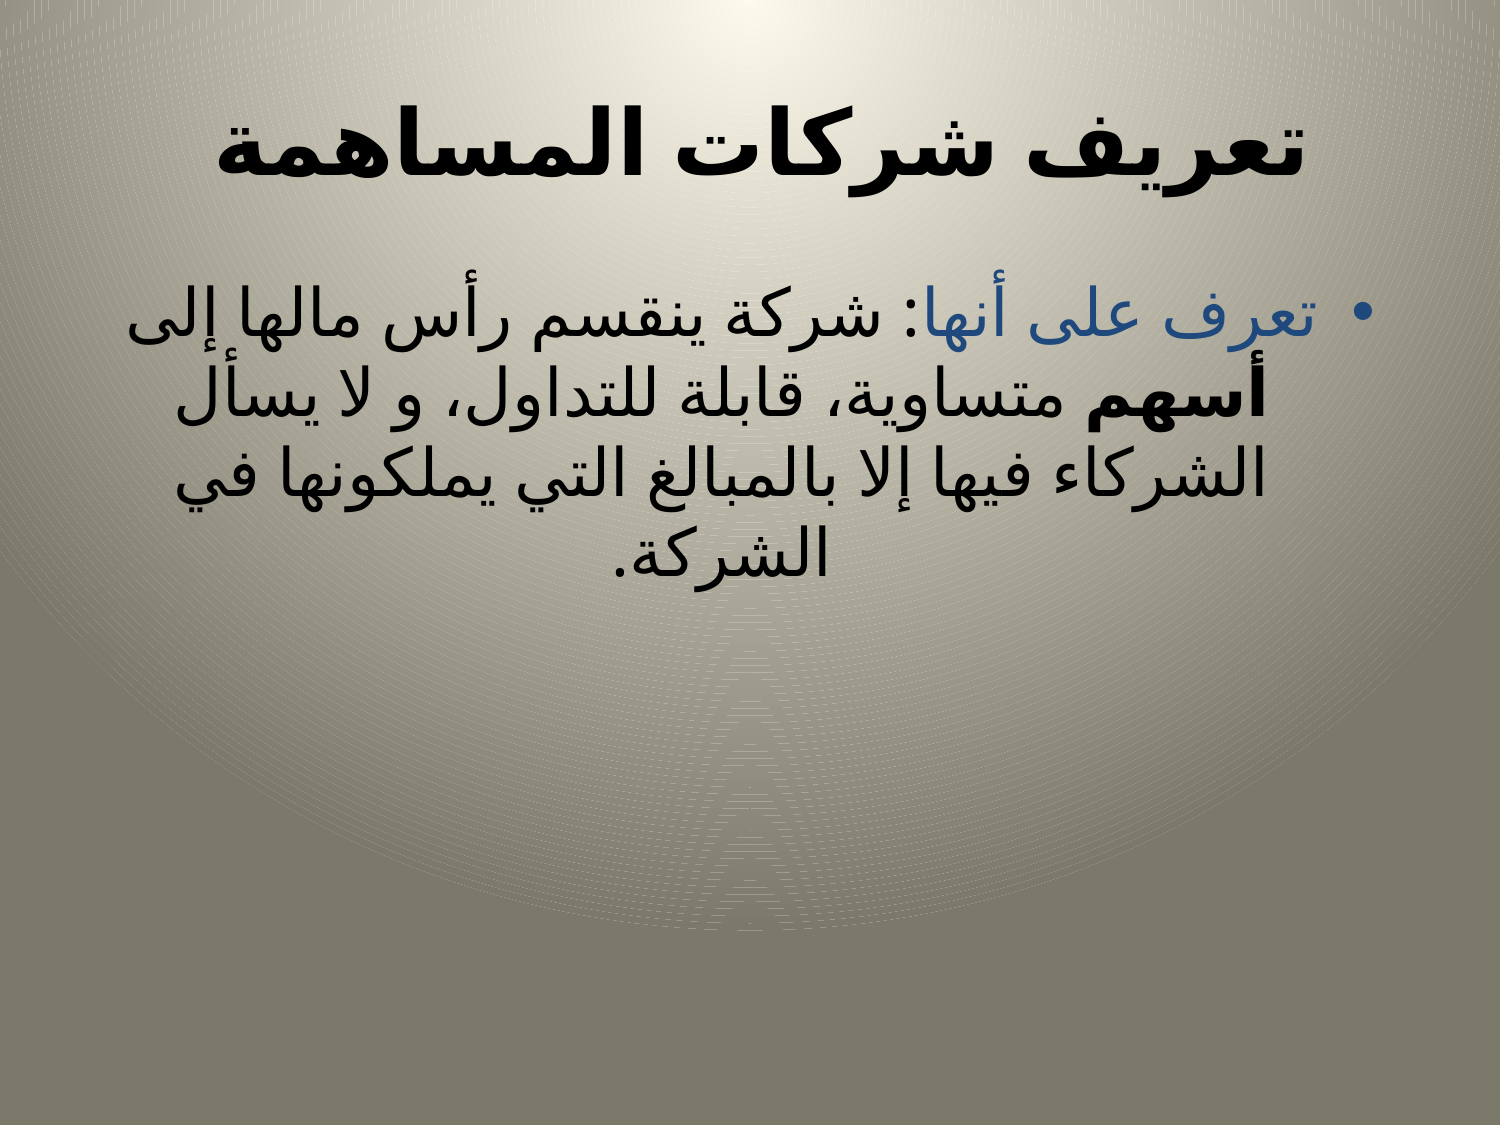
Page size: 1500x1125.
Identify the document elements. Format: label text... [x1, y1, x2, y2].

list تعرف على أنها: شركة ينقسم رأس مالها إلى أسهم متساوية، قابلة للتداول، و لا يسأل الشركاء فيها إلا بالمبالغ التي يملكونها في الشركة. [75, 262, 1425, 1005]
title تعريف شركات المساهمة [75, 45, 1425, 233]
